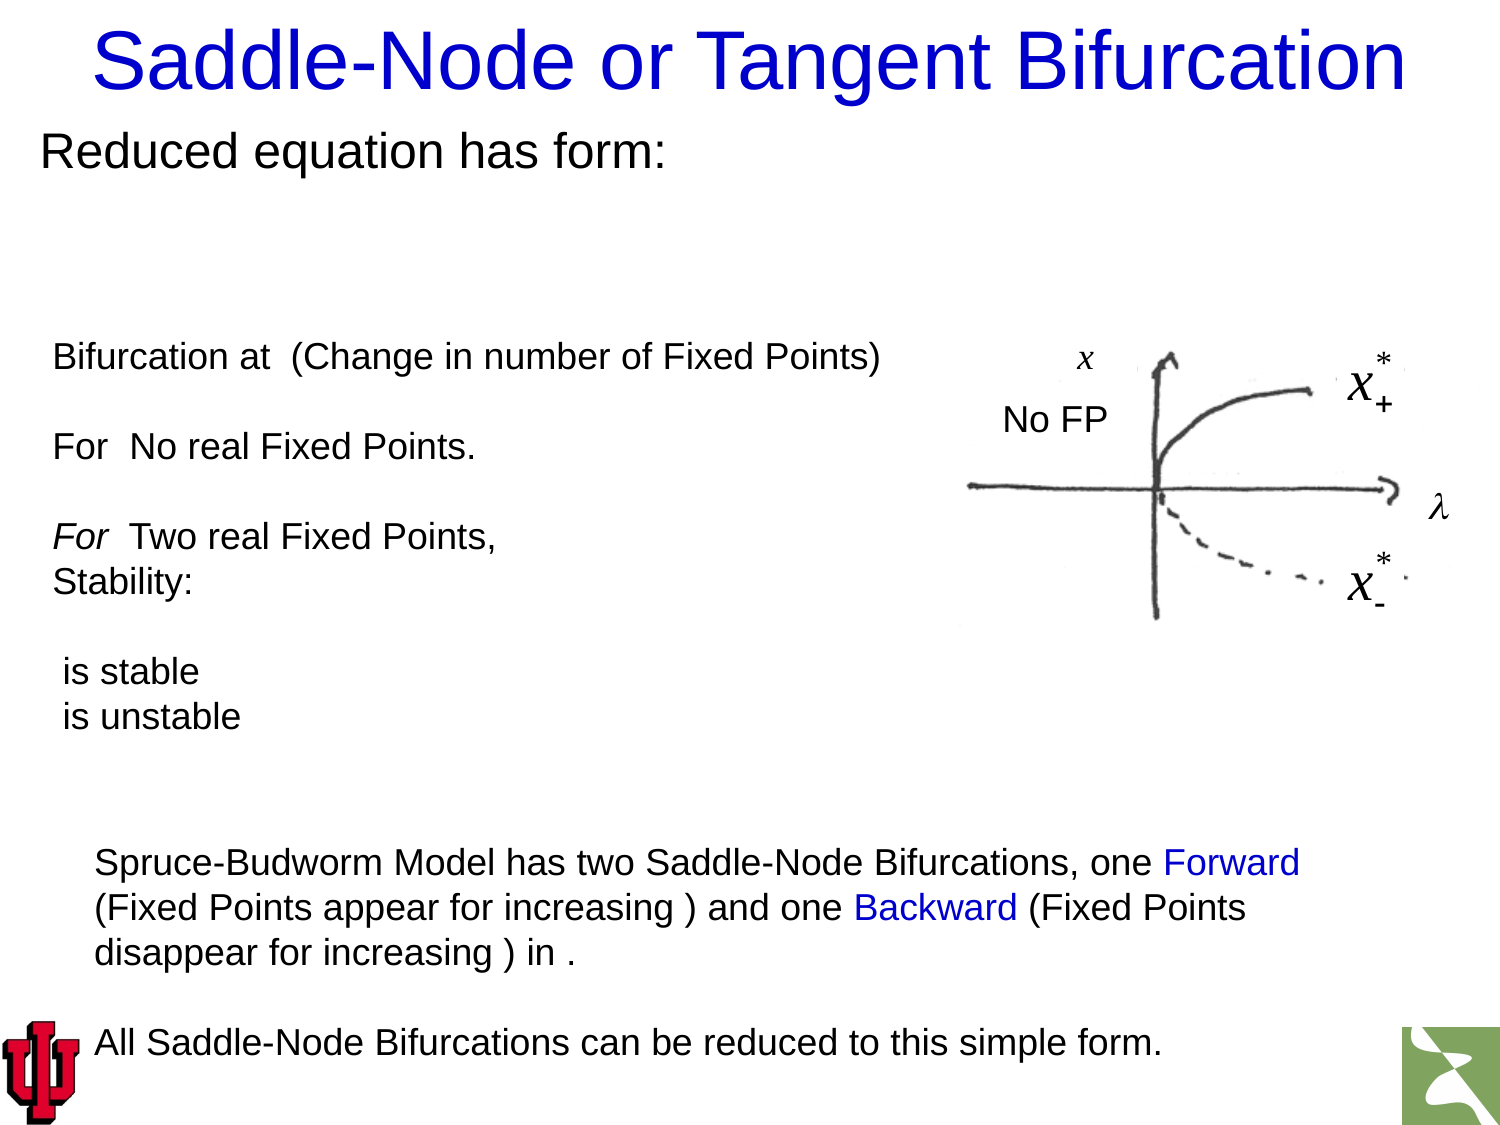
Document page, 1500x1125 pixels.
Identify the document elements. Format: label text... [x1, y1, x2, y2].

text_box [1337, 537, 1405, 625]
picture [949, 324, 1480, 633]
picture [0, 1020, 80, 1125]
title Saddle-Node or Tangent Bifurcation [37, 0, 1463, 113]
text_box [1337, 337, 1405, 425]
picture [1402, 1027, 1500, 1125]
